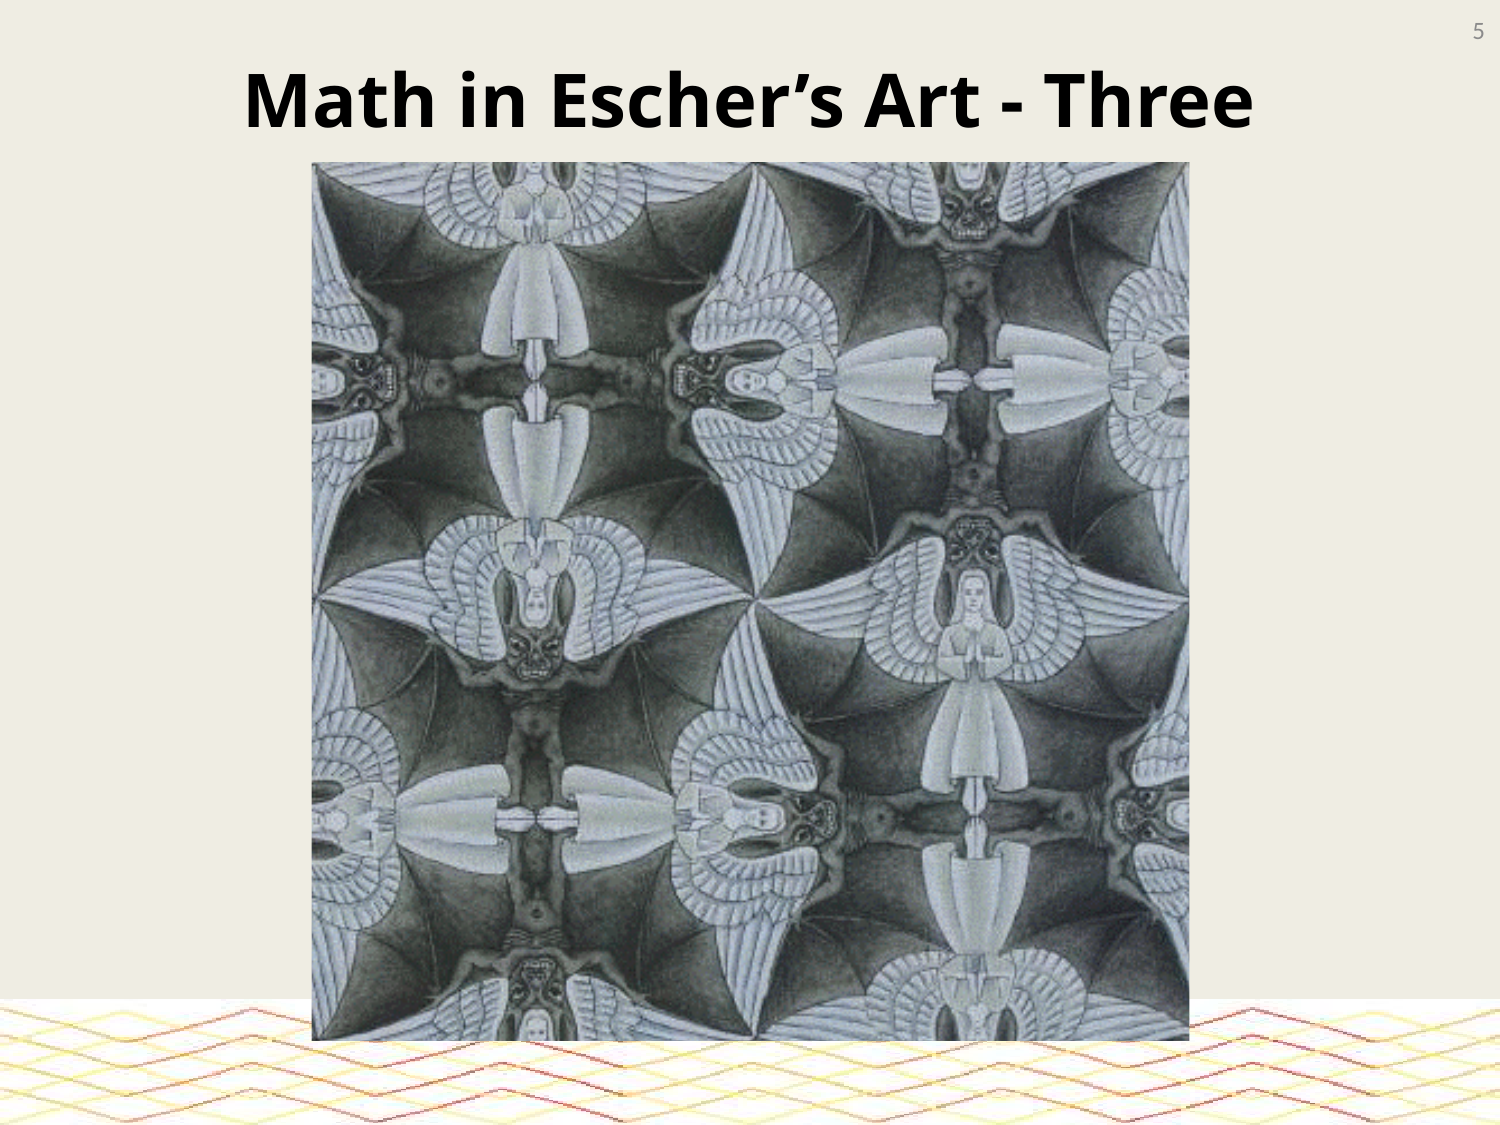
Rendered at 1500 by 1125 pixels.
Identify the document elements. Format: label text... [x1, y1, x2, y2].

picture [0, 162, 1500, 1125]
slide_number 5 [1149, 0, 1500, 60]
title Math in Escher’s Art - Three [75, 45, 1425, 150]
